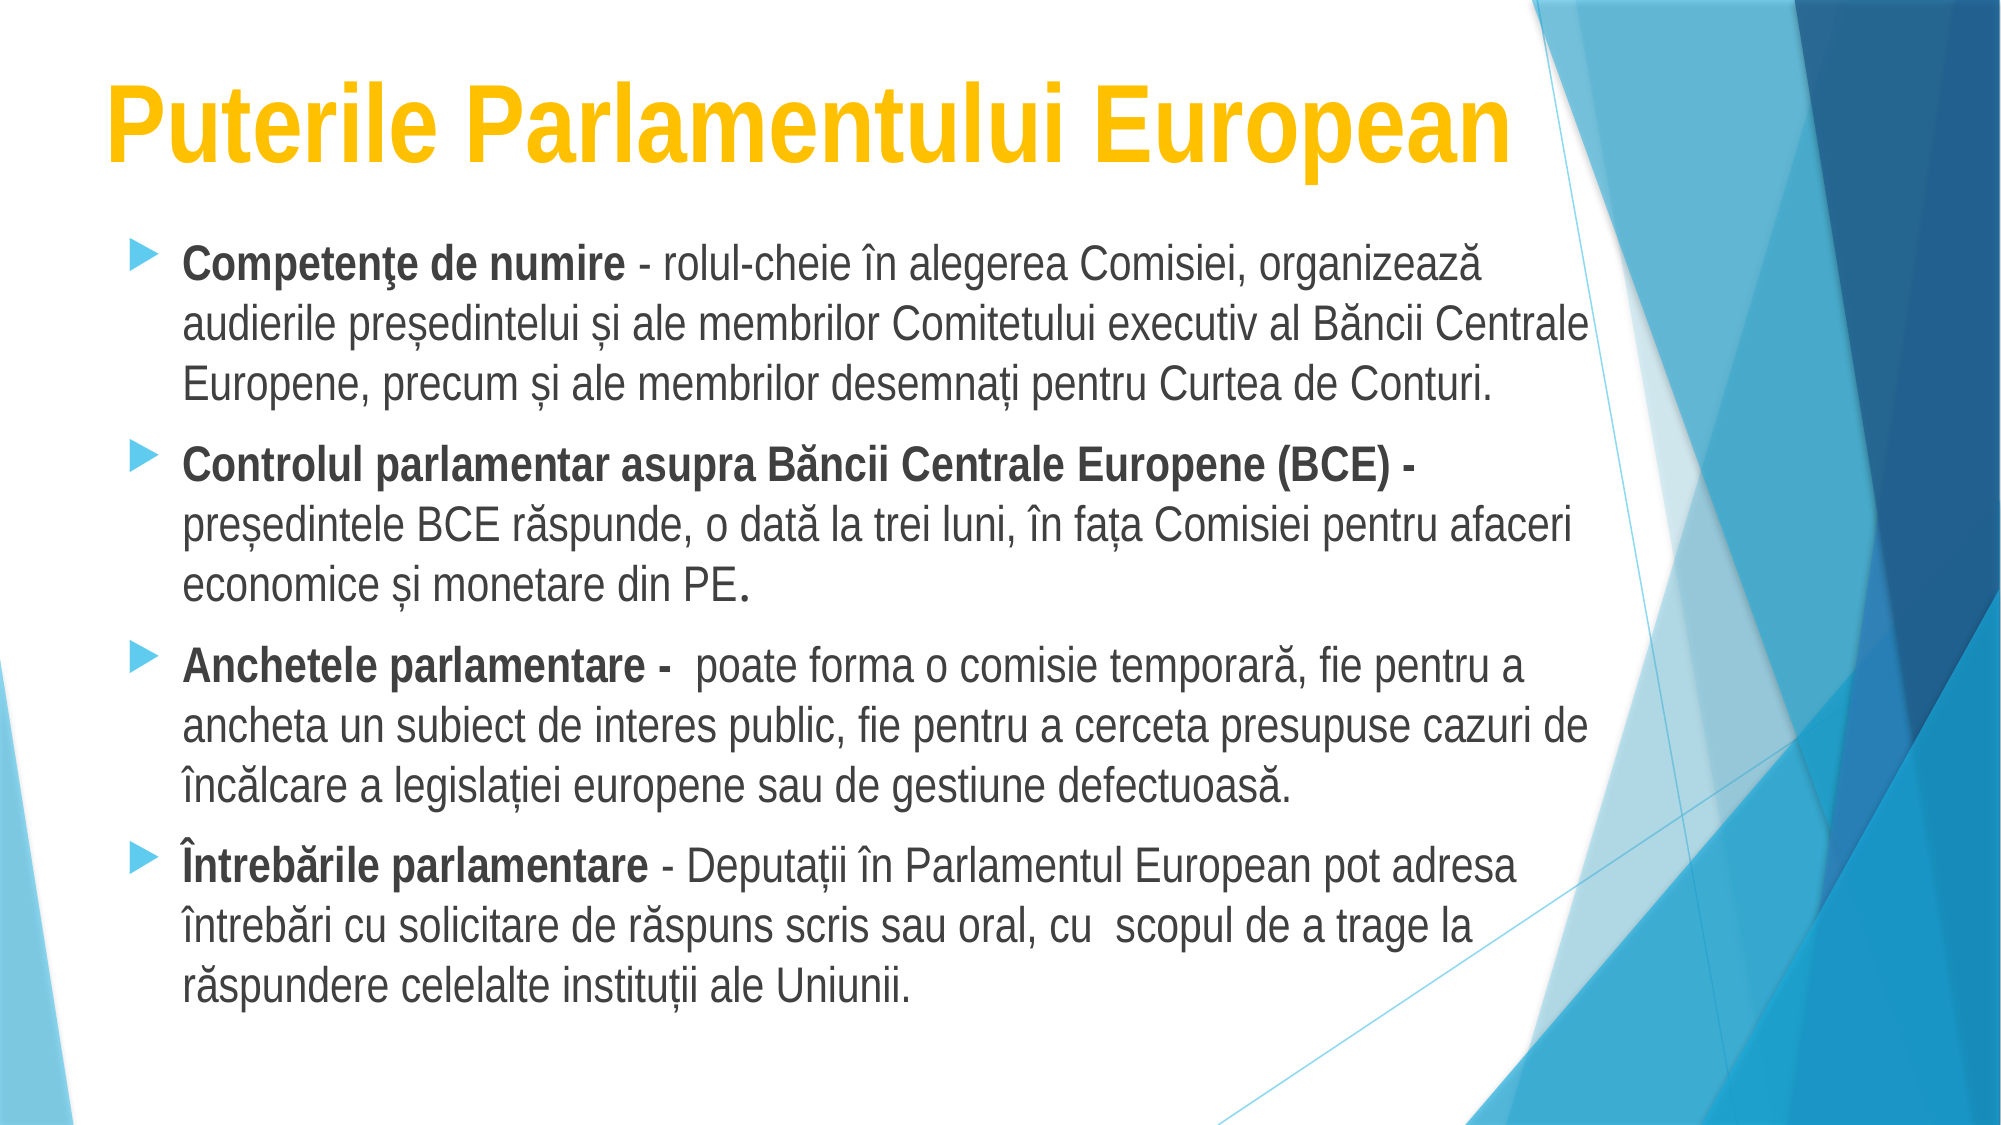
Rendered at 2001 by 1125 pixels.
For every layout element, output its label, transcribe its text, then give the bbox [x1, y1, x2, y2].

list Competenţe de numire - rolul-cheie în alegerea Comisiei, organizează audierile președintelui și ale membrilor Comitetului executiv al Băncii Centrale Europene, precum și ale membrilor desemnați pentru Curtea de Conturi. Controlul parlamentar asupra Băncii Centrale Europene (BCE) - președintele BCE răspunde, o dată la trei luni, în fața Comisiei pentru afaceri economice și monetare din PE. Anchetele parlamentare - poate forma o comisie temporară, fie pentru a ancheta un subiect de interes public, fie pentru a cerceta presupuse cazuri de încălcare a legislației europene sau de gestiune defectuoasă. Întrebările parlamentare - Deputații în Parlamentul European pot adresa întrebări cu solicitare de răspuns scris sau oral, cu scopul de a trage la răspundere celelalte instituții ale Uniunii. [111, 222, 1609, 1073]
title Puterile Parlamentului European [90, 44, 1586, 223]
